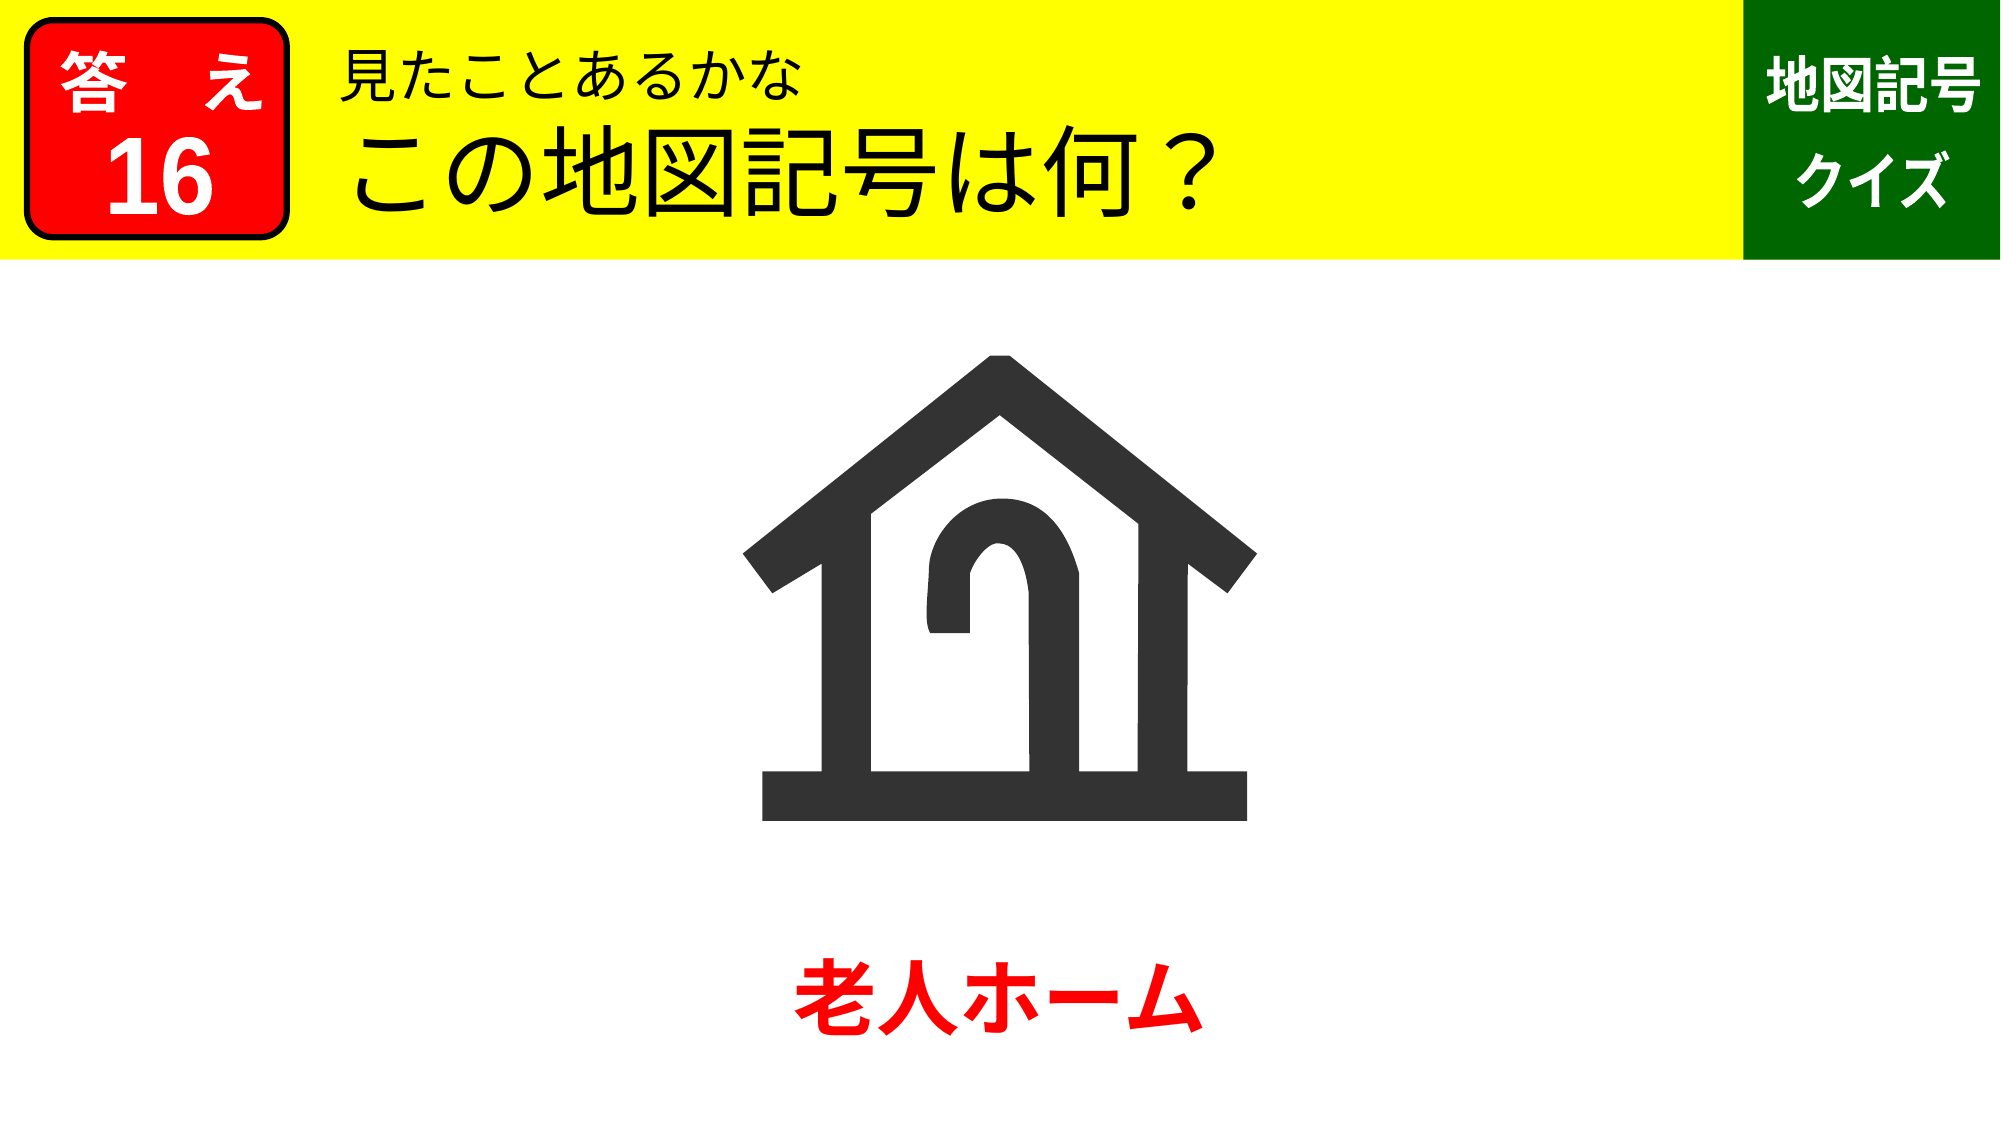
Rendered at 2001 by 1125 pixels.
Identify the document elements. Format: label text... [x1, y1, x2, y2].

text_box この地図記号は何？ [325, 101, 1256, 237]
text_box [742, 355, 1258, 821]
text_box 見たことあるかな [324, 32, 820, 117]
text_box 老人ホーム [778, 939, 1222, 1054]
